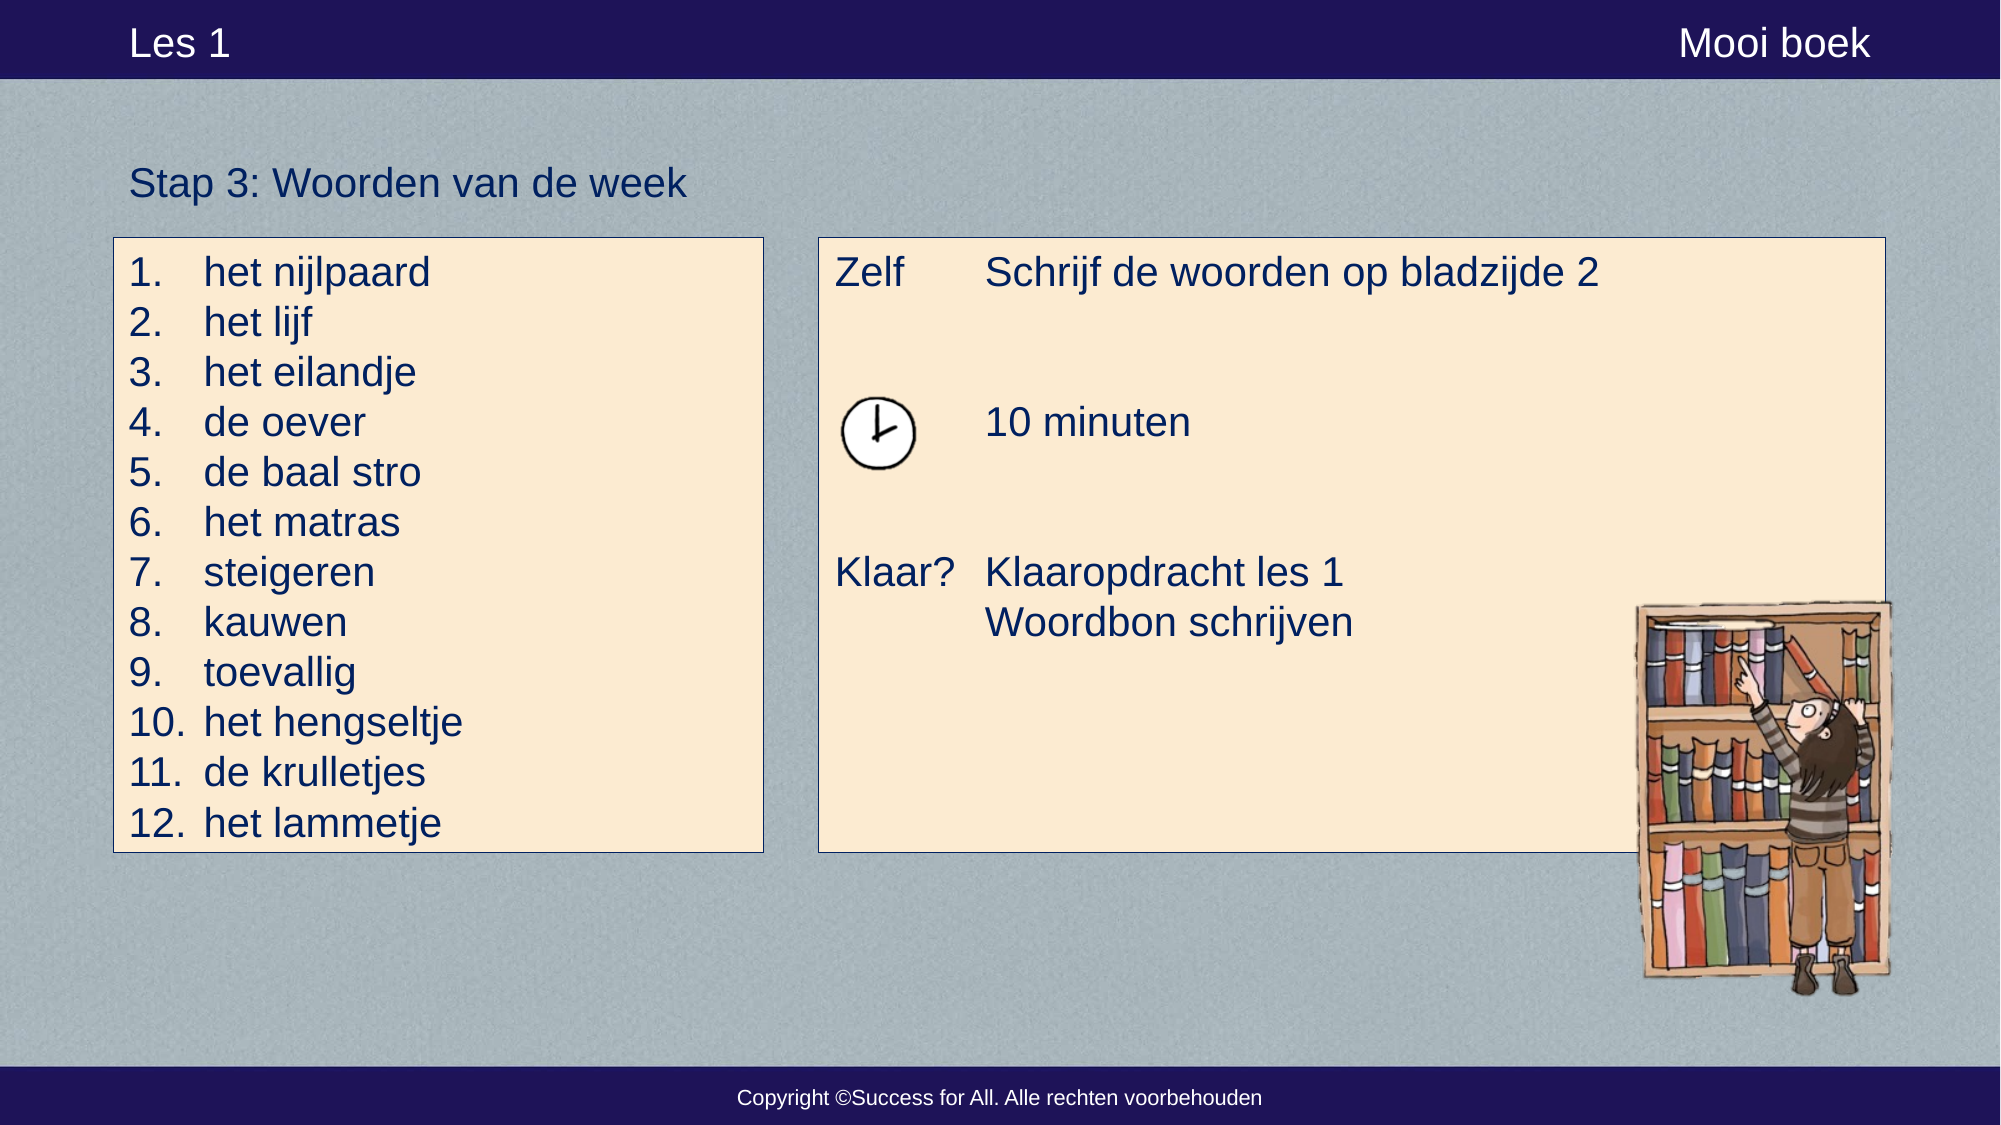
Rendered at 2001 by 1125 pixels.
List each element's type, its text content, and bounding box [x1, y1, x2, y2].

text_box Mooi boek [999, 8, 1886, 73]
text_box Copyright ©Success for All. Alle rechten voorbehouden [0, 1076, 2000, 1125]
text_box Zelf Schrijf de woorden op bladzijde 2 10 minuten Klaar? Klaaropdracht les 1 Woordbon schrijven [818, 237, 1886, 853]
text_box Stap 3: Woorden van de week [113, 148, 1635, 214]
text_box het nijlpaard het lijf het eilandje de oever de baal stro het matras steigeren kauwen toevallig het hengseltje de krulletjes het lammetje [113, 237, 764, 853]
text_box Les 1 [114, 8, 354, 73]
picture [0, 0, 2001, 1125]
